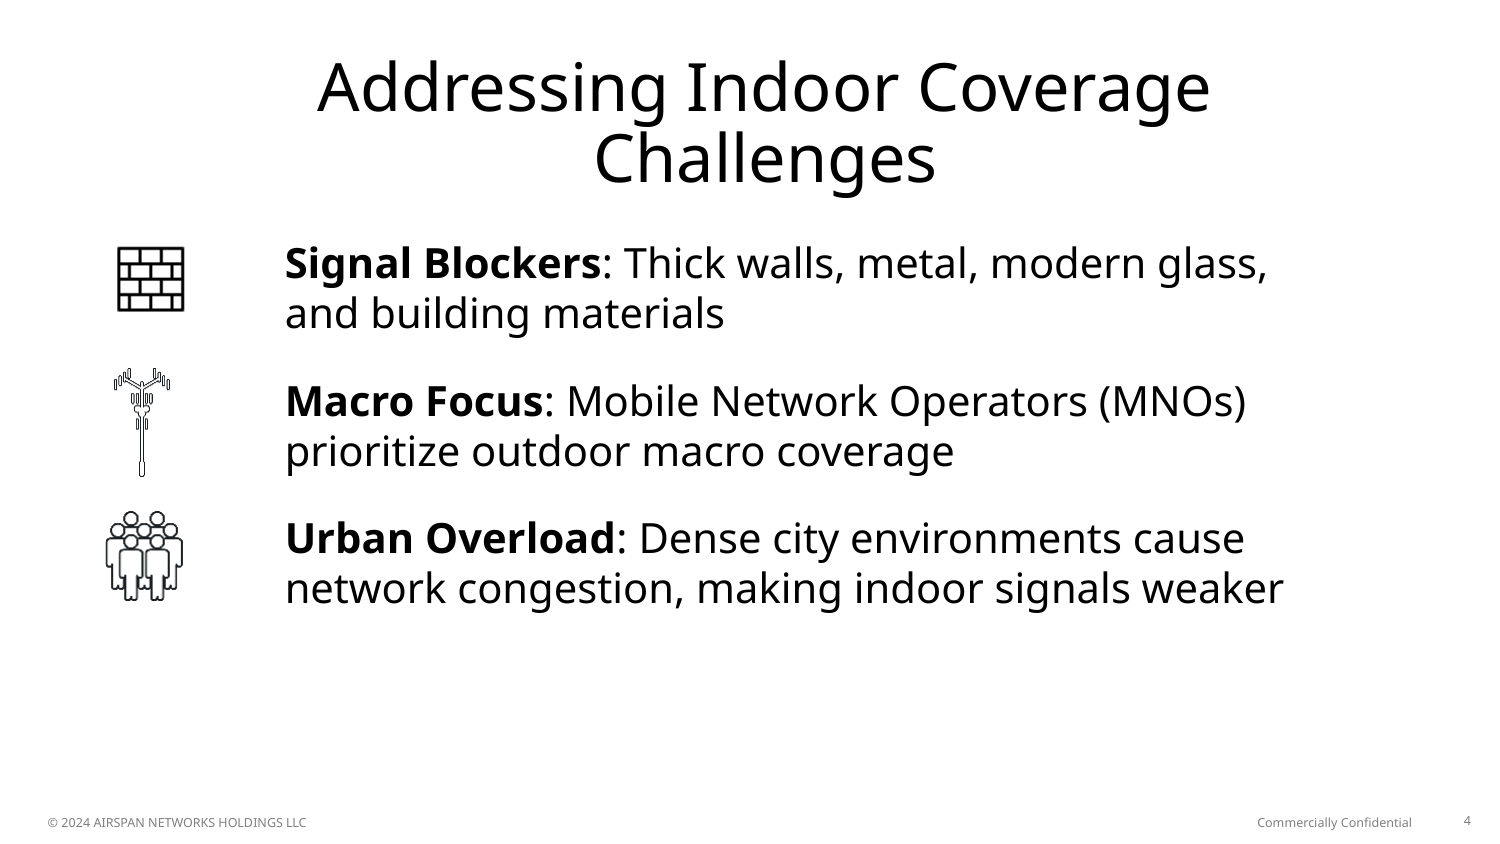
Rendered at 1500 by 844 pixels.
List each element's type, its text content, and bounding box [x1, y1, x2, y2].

picture [112, 367, 170, 477]
list Addressing Indoor Coverage Challenges [125, 46, 1406, 139]
picture [98, 511, 189, 601]
picture [112, 241, 189, 318]
text_box Signal Blockers: Thick walls, metal, modern glass, and building materials Macro Focus: Mobile Network Operators (MNOs) prioritize outdoor macro coverage Urban Overload: Dense city environments cause network congestion, making indoor signals weaker [270, 229, 1348, 644]
